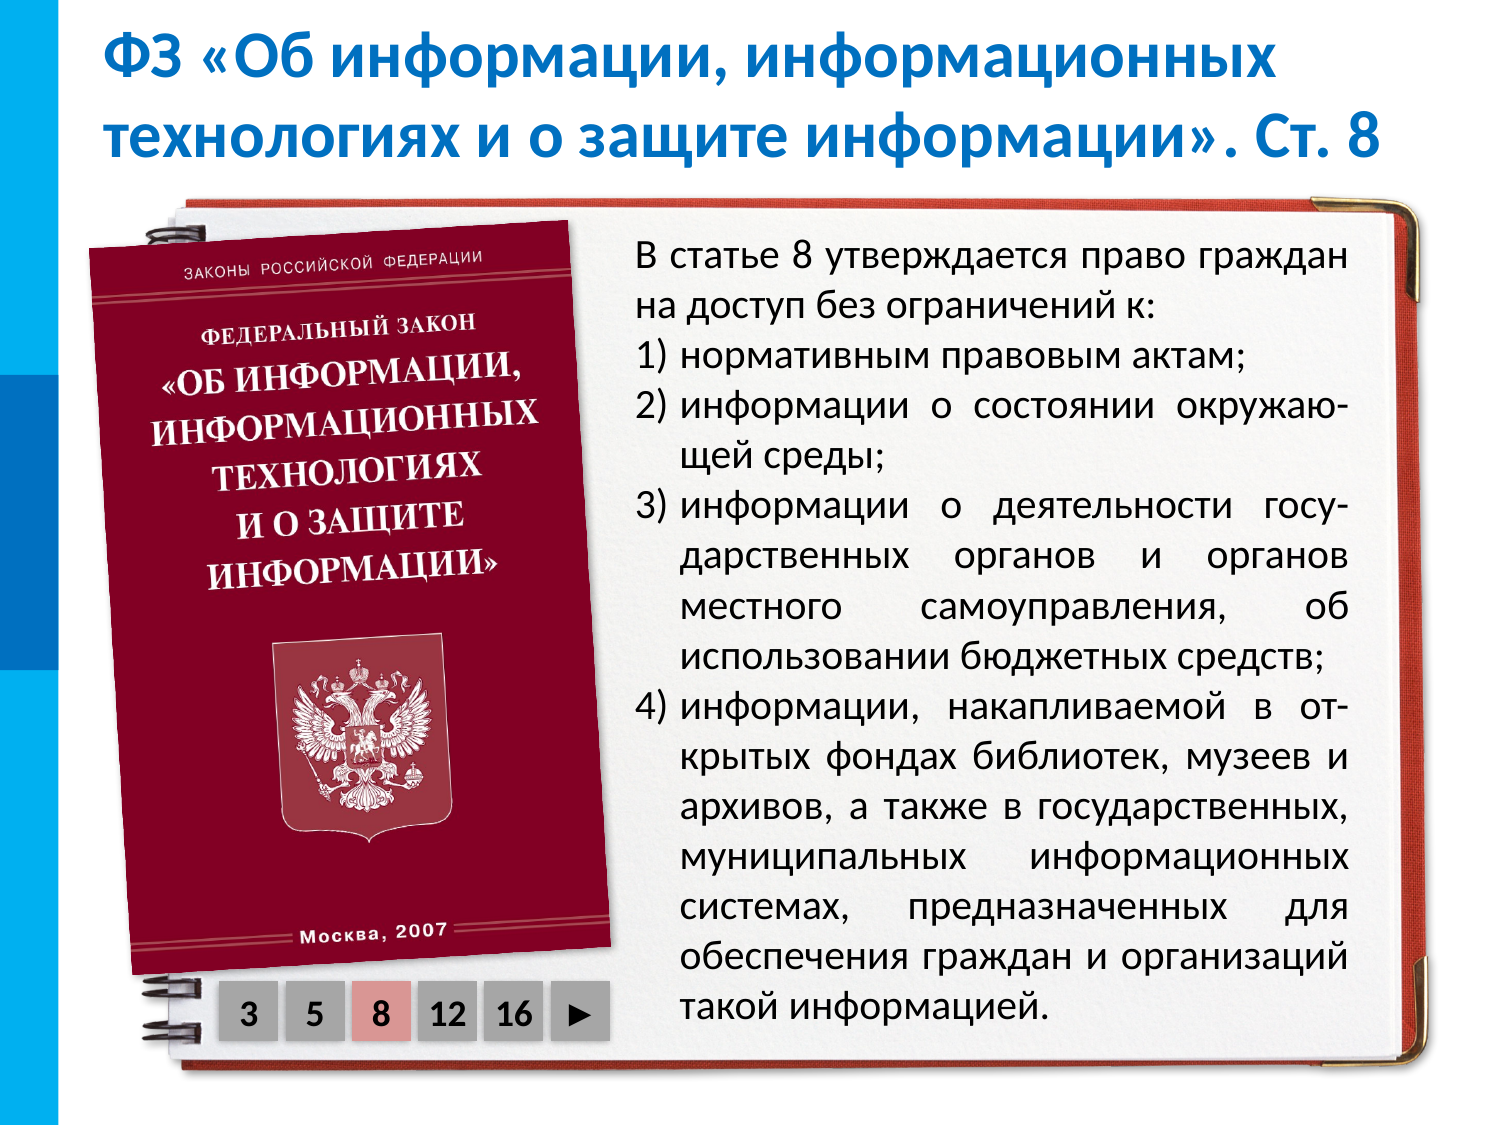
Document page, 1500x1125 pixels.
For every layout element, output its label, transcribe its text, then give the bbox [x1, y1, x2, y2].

title ФЗ «Об информации, информационных технологиях и о защите информации». Ст. 8 [88, 45, 1447, 138]
picture [89, 195, 1430, 1071]
